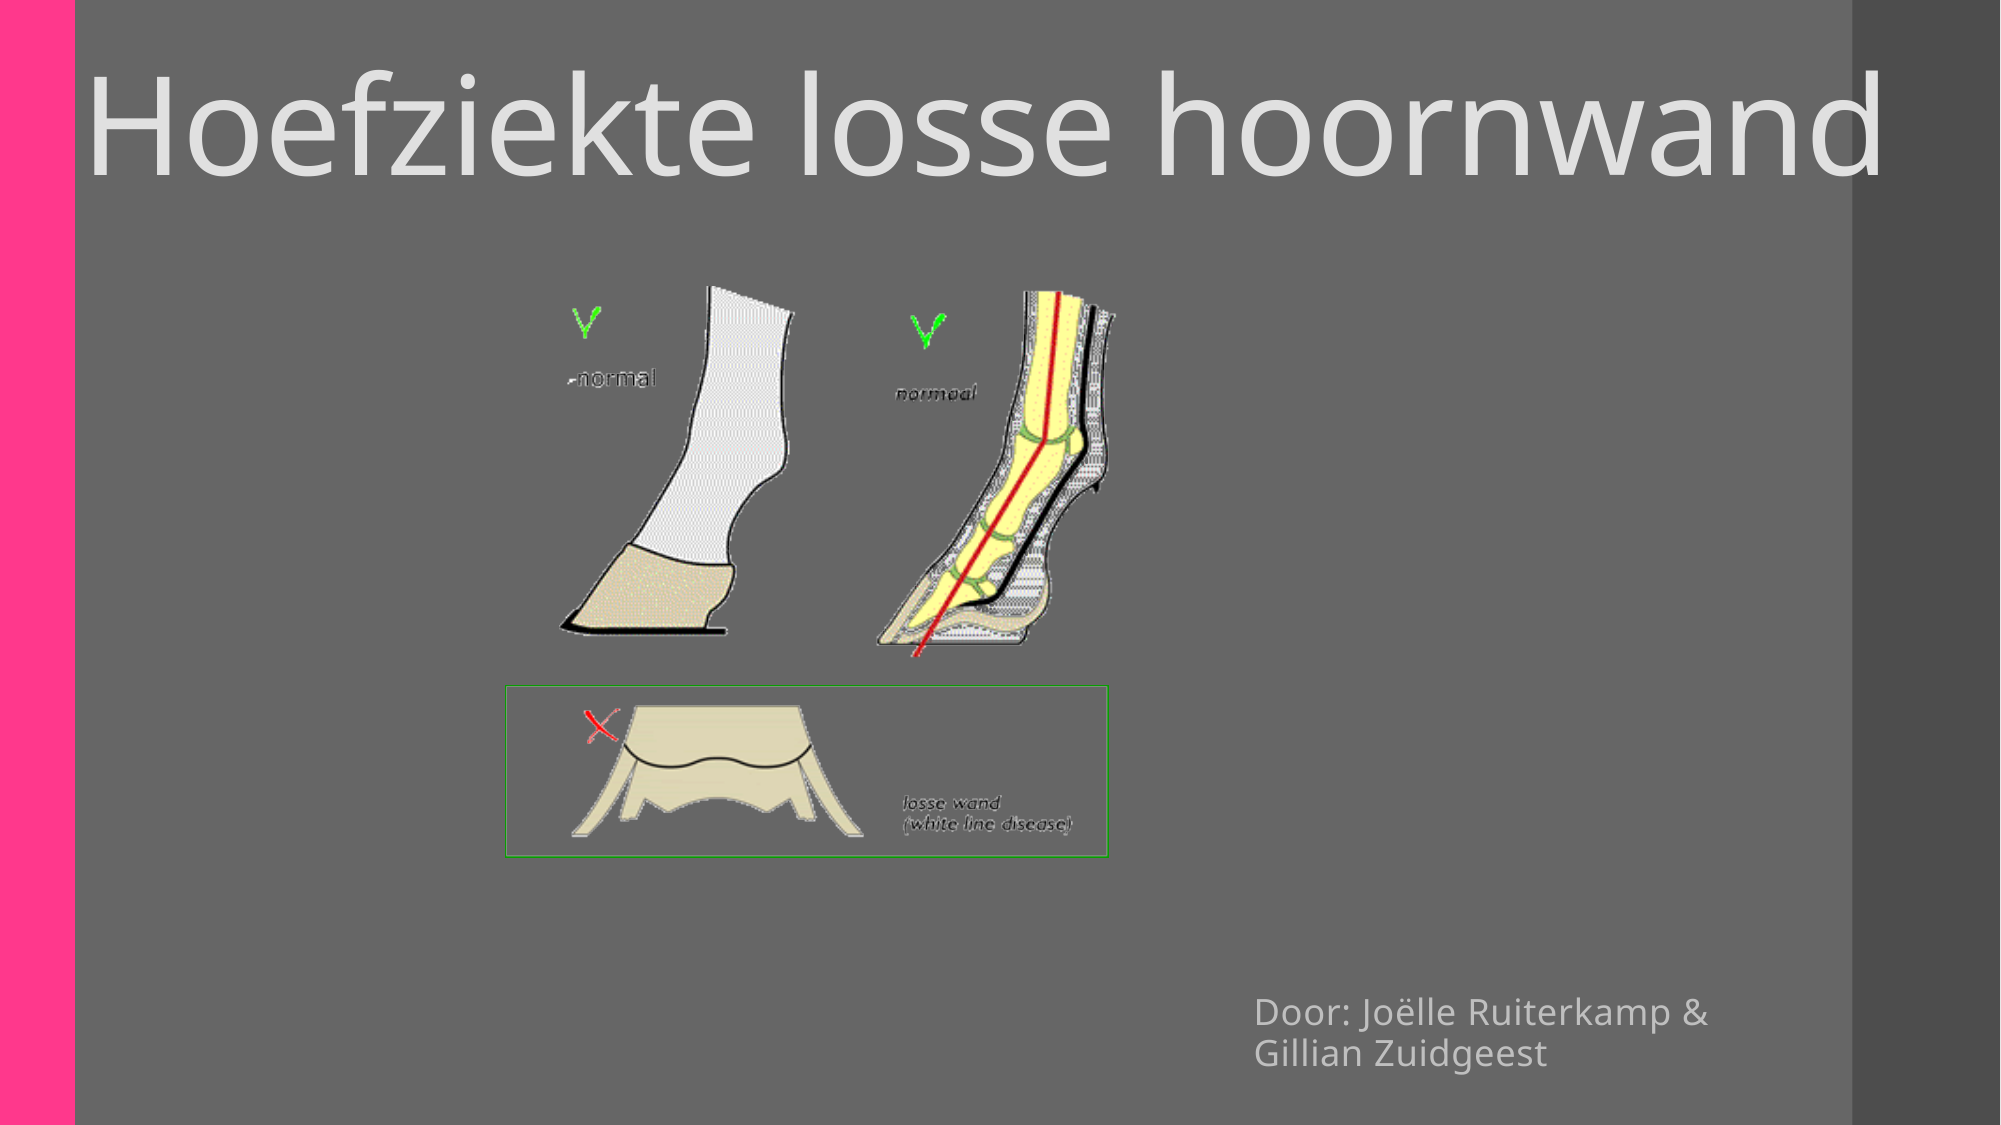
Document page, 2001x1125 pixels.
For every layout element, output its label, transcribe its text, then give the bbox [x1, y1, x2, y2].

title Hoefziekte losse hoornwand [66, 0, 2000, 211]
subtitle Door: Joëlle Ruiterkamp & Gillian Zuidgeest [1238, 985, 1832, 1084]
picture [505, 684, 1110, 858]
picture [559, 286, 812, 638]
picture [838, 286, 1118, 661]
